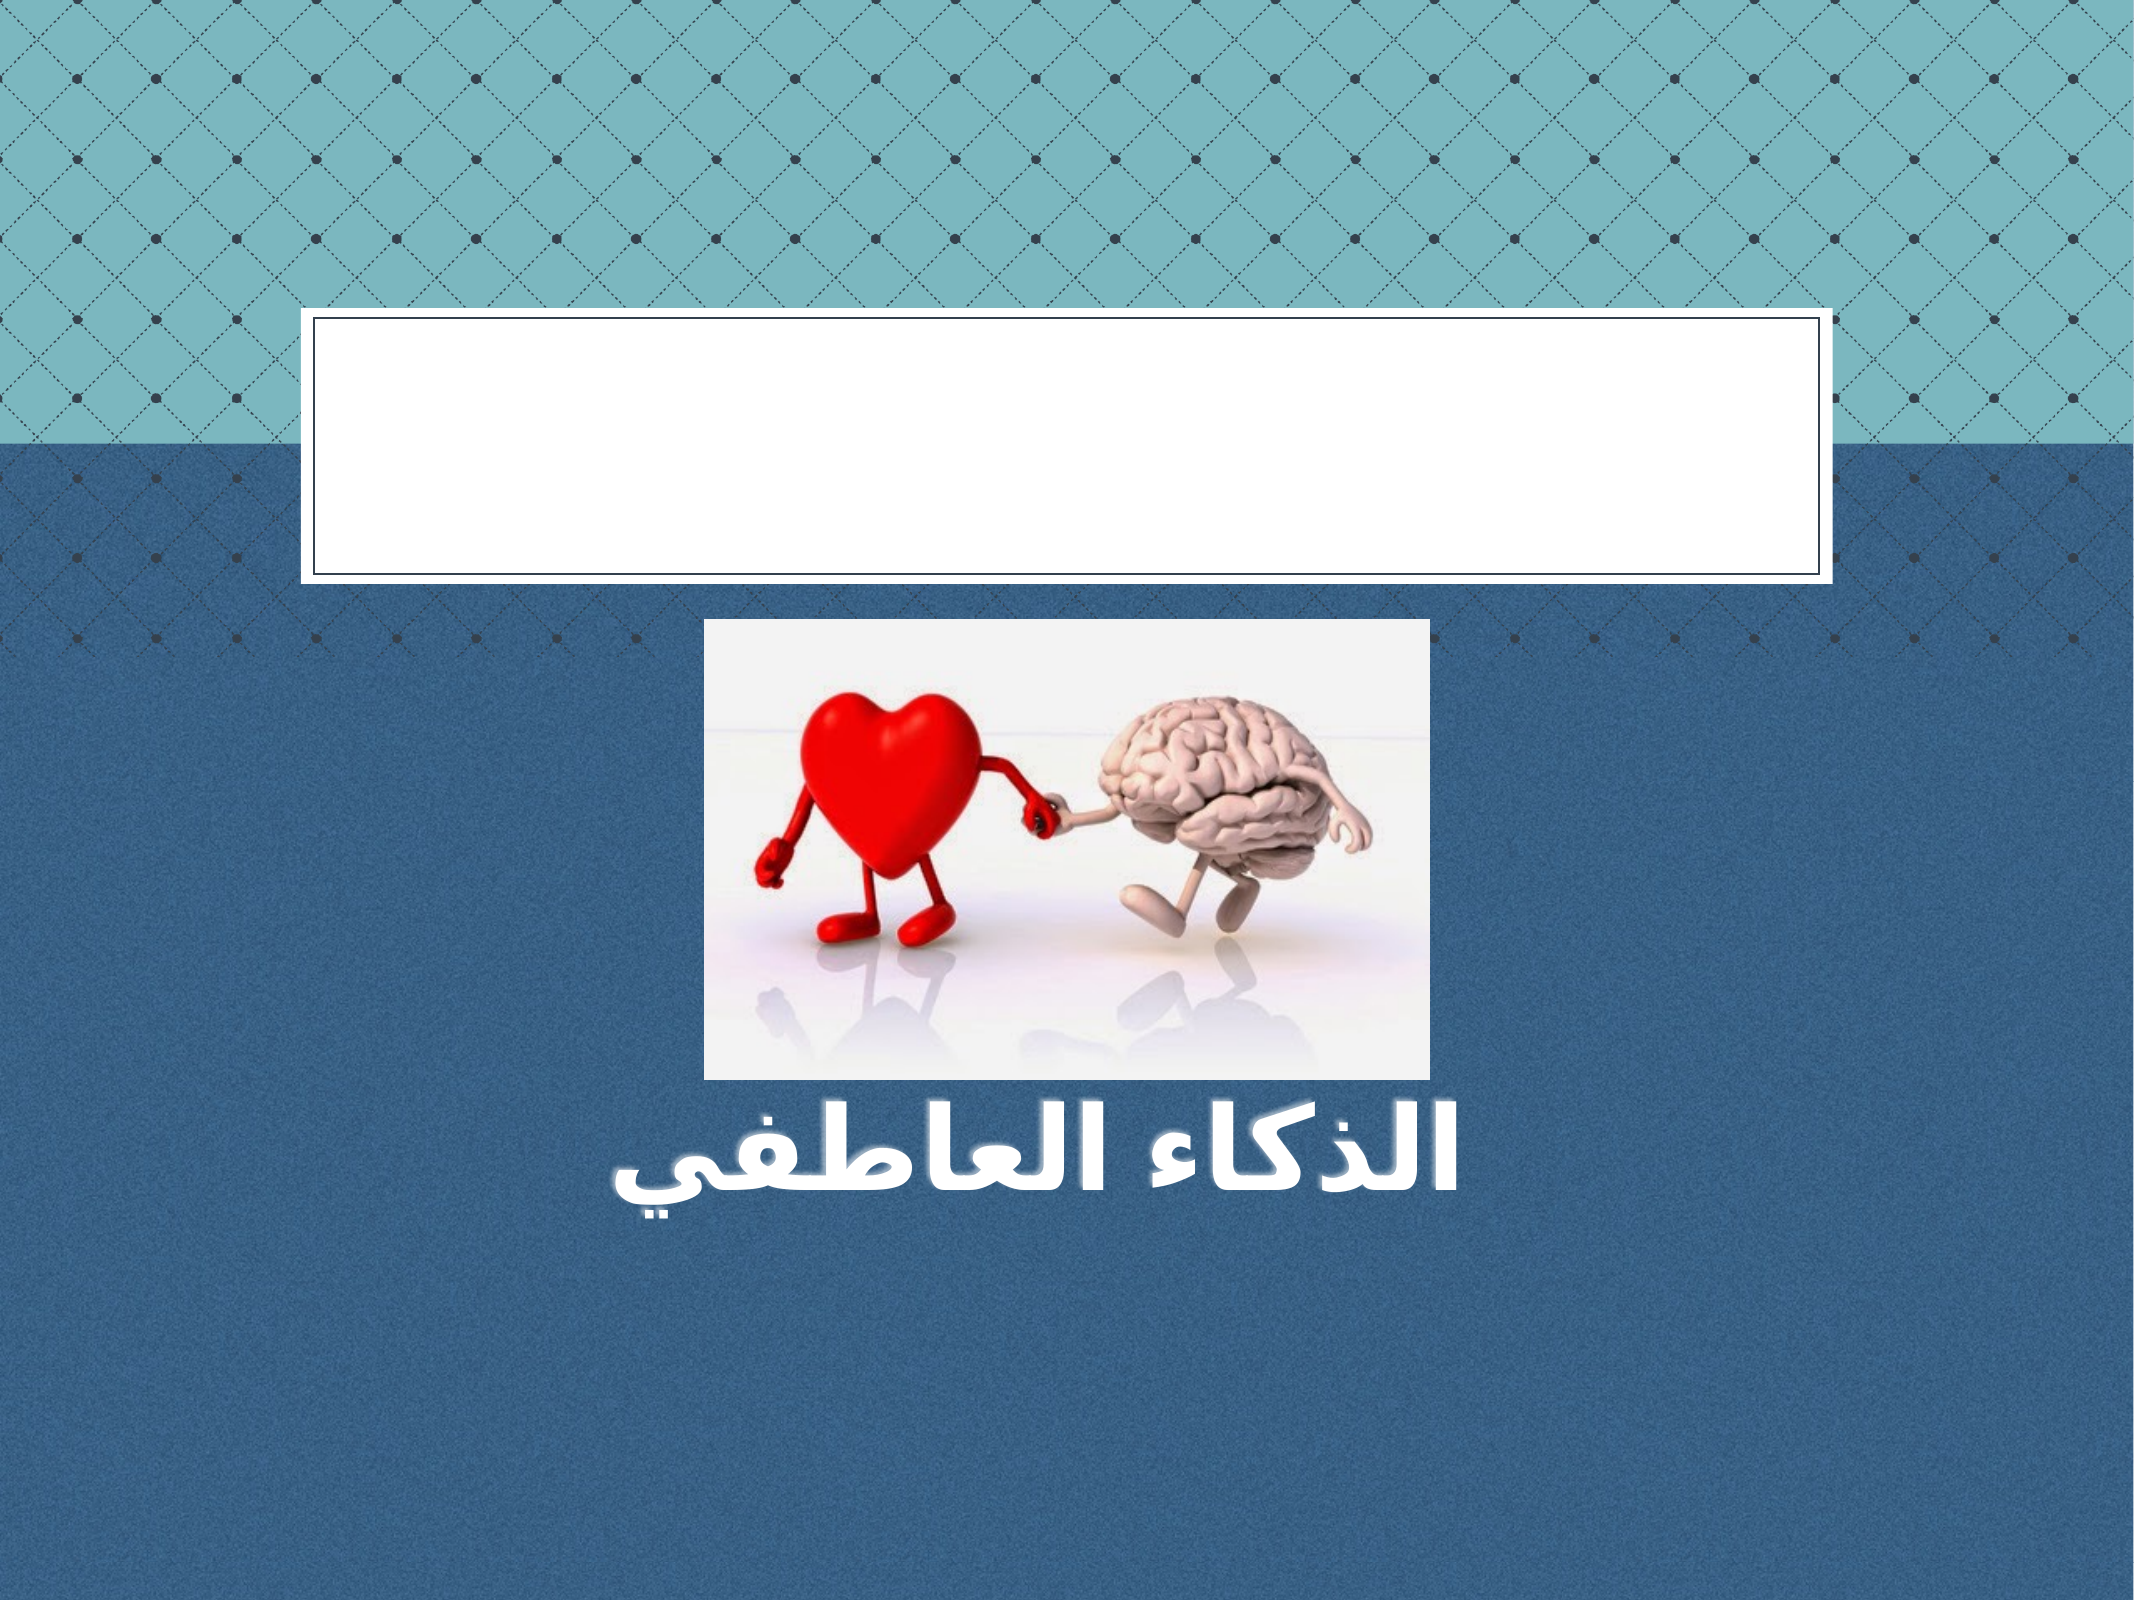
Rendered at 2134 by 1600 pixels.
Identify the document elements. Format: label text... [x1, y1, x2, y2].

subtitle الذكاء العاطفي [467, 729, 1609, 1450]
picture [0, 0, 2134, 1600]
